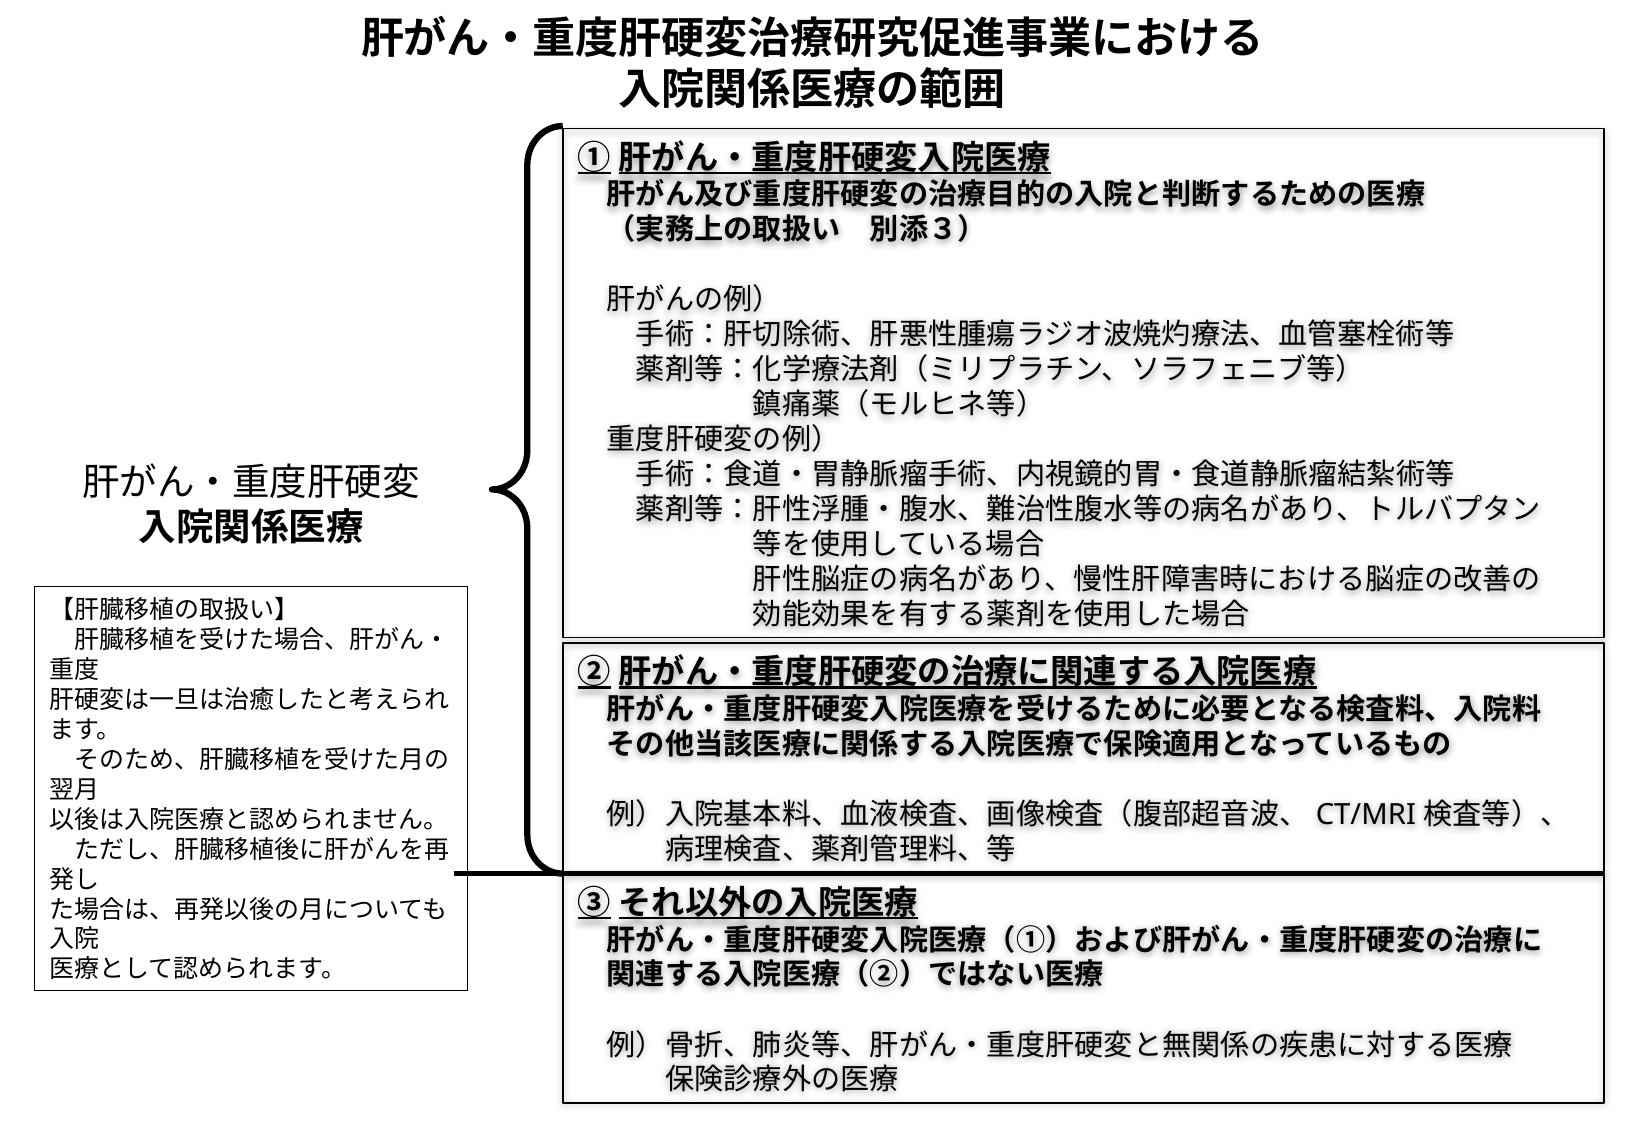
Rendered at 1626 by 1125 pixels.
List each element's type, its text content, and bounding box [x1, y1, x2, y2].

text_box 【肝臓移植の取扱い】 肝臓移植を受けた場合、肝がん・重度 肝硬変は一旦は治癒したと考えられます。 そのため、肝臓移植を受けた月の翌月 以後は入院医療と認められません。 ただし、肝臓移植後に肝がんを再発し た場合は、再発以後の月についても入院 医療として認められます。 [34, 586, 468, 991]
text_box ③それ以外の入院医療 肝がん・重度肝硬変入院医療（①）および肝がん・重度肝硬変の治療に 関連する入院医療（②）ではない医療 例）骨折、肺炎等、肝がん・重度肝硬変と無関係の疾患に対する医療 保険診療外の医療 [562, 881, 1605, 1104]
text_box 肝がん・重度肝硬変治療研究促進事業における 入院関係医療の範囲 [0, 2, 1625, 122]
text_box [491, 125, 563, 871]
text_box ②肝がん・重度肝硬変の治療に関連する入院医療 肝がん・重度肝硬変入院医療を受けるために必要となる検査料、入院料 その他当該医療に関係する入院医療で保険適用となっているもの 例）入院基本料、血液検査、画像検査（腹部超音波、CT/MRI検査等）、 病理検査、薬剤管理料、等 [563, 646, 1605, 873]
text_box ①肝がん・重度肝硬変入院医療 肝がん及び重度肝硬変の治療目的の入院と判断するための医療 （実務上の取扱い 別添３） 肝がんの例） 手術：肝切除術、肝悪性腫瘍ラジオ波焼灼療法、血管塞栓術等 薬剤等：化学療法剤（ミリプラチン、ソラフェニブ等） 鎮痛薬（モルヒネ等） 重度肝硬変の例） 手術：食道・胃静脈瘤手術、内視鏡的胃・食道静脈瘤結紮術等 薬剤等：肝性浮腫・腹水、難治性腹水等の病名があり、トルバプタン 等を使用している場合 肝性脳症の病名があり、慢性肝障害時における脳症の改善の 効能効果を有する薬剤を使用した場合 [563, 128, 1605, 638]
text_box 肝がん・重度肝硬変 入院関係医療 [47, 450, 455, 556]
